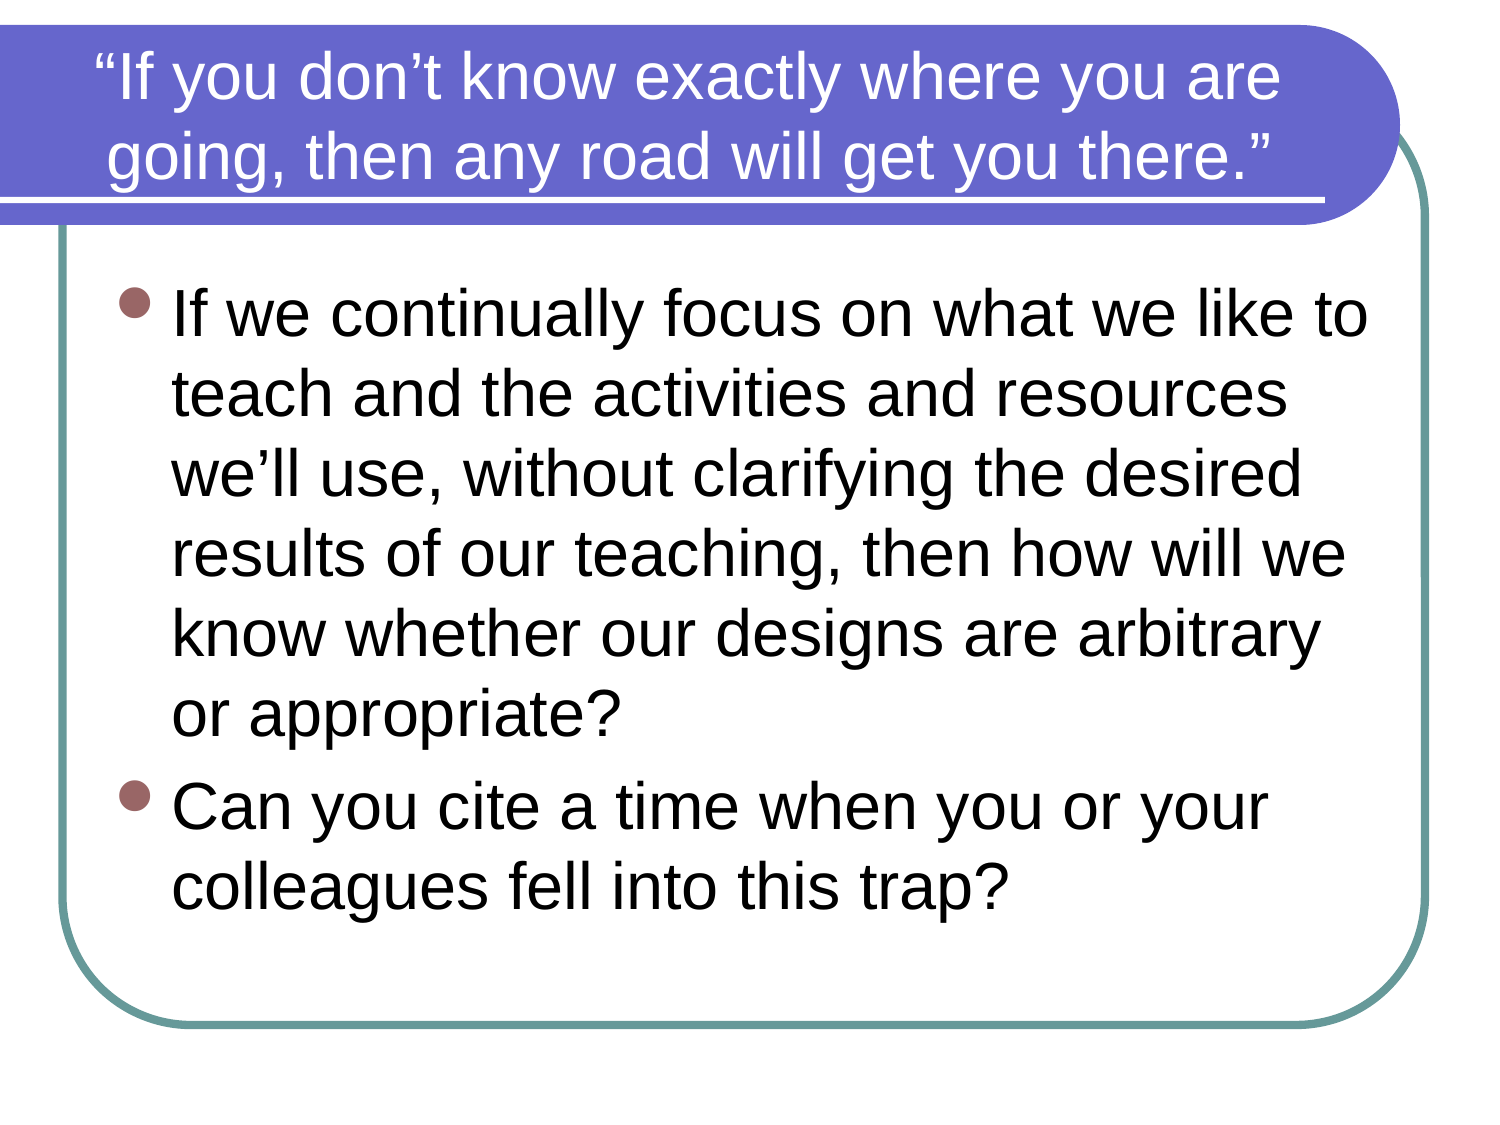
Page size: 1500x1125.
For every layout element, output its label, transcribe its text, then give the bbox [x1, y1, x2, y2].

title “If you don’t know exactly where you are going, then any road will get you there.” [31, 37, 1348, 188]
list If we continually focus on what we like to teach and the activities and resources we’ll use, without clarifying the desired results of our teaching, then how will we know whether our designs are arbitrary or appropriate? Can you cite a time when you or your colleagues fell into this trap? [99, 262, 1401, 988]
